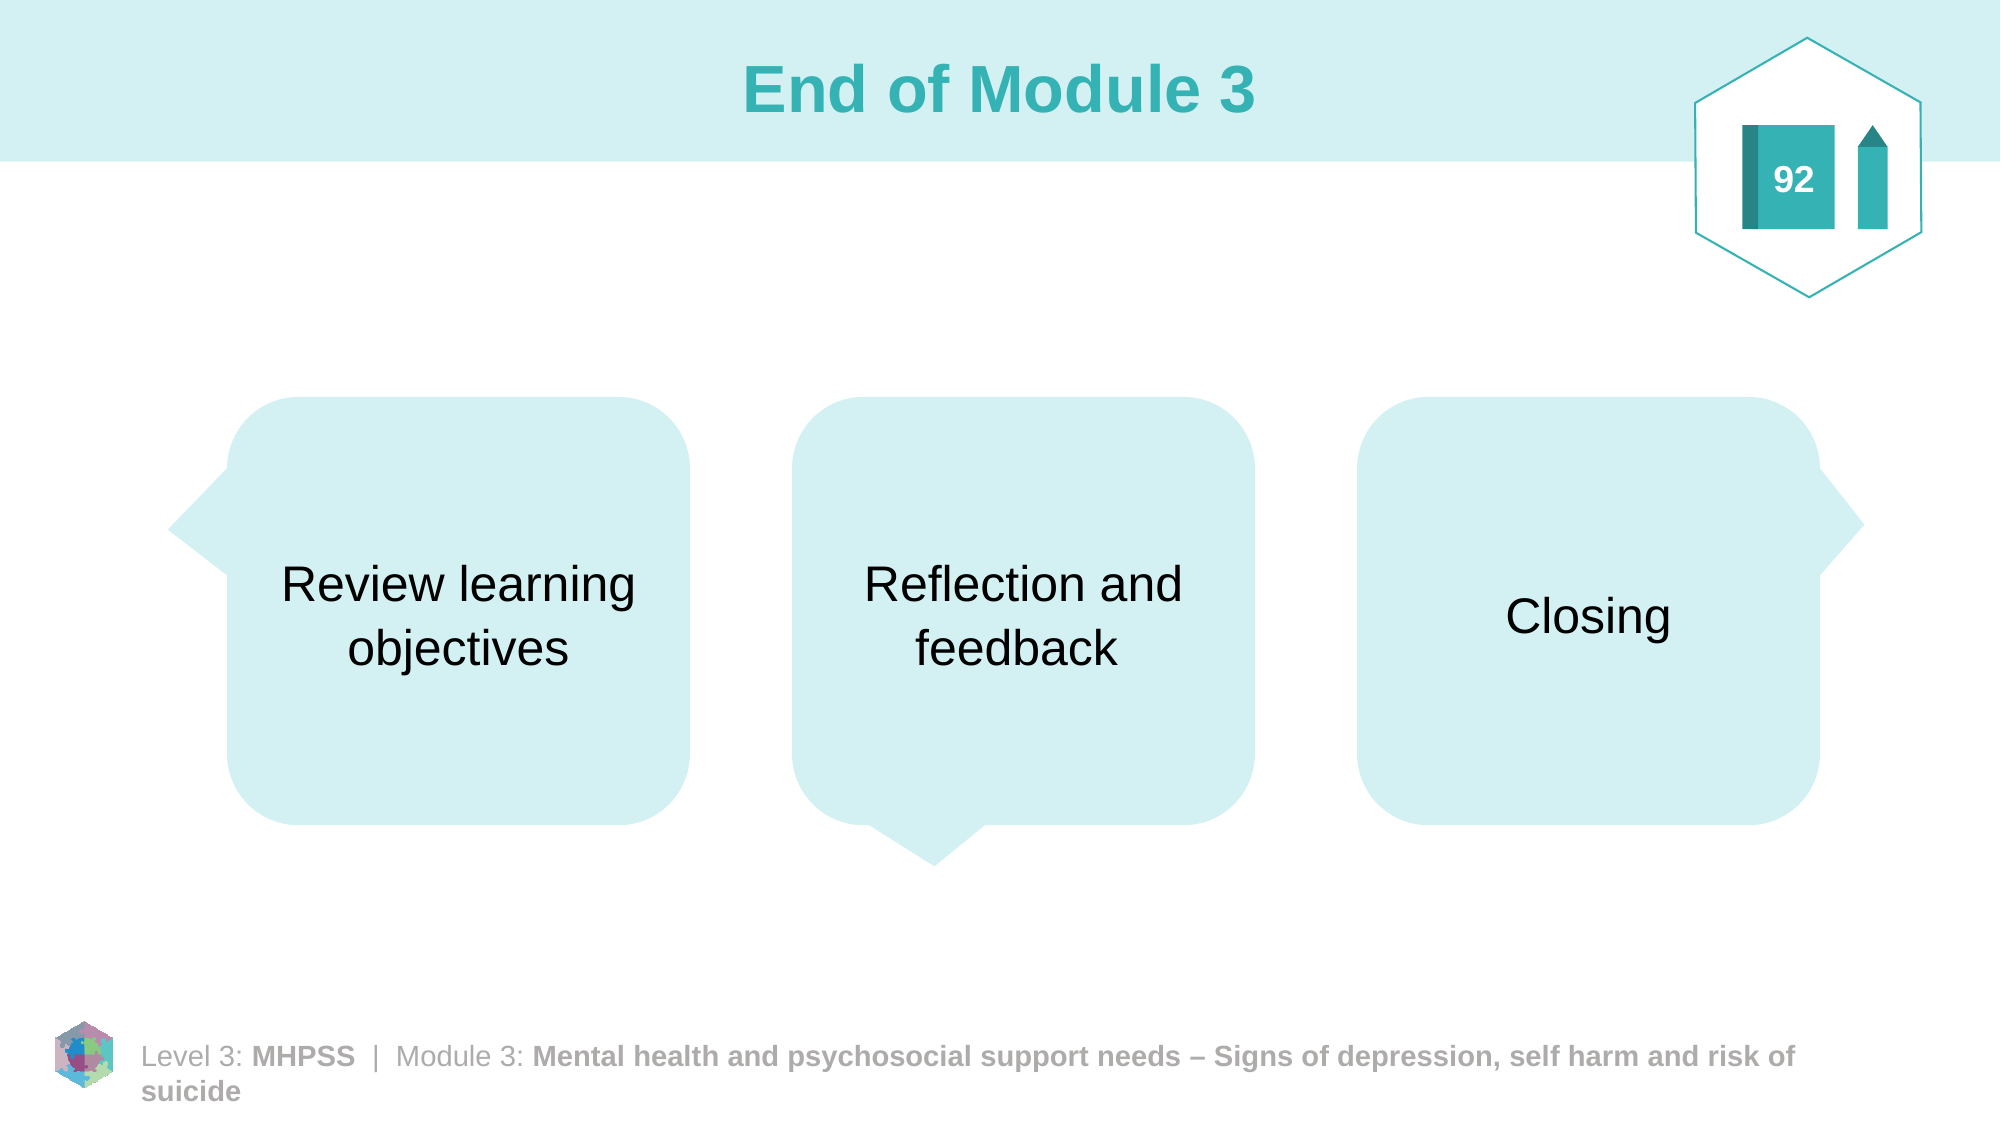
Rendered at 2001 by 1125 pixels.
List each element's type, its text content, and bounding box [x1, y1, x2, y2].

picture [55, 1021, 113, 1088]
text_box Review learning objectives [167, 396, 690, 826]
title End of Module 3 [137, 19, 1634, 163]
text_box Closing [1357, 396, 1865, 826]
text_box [1639, 5, 1978, 330]
text_box Reflection and feedback [791, 396, 1255, 867]
